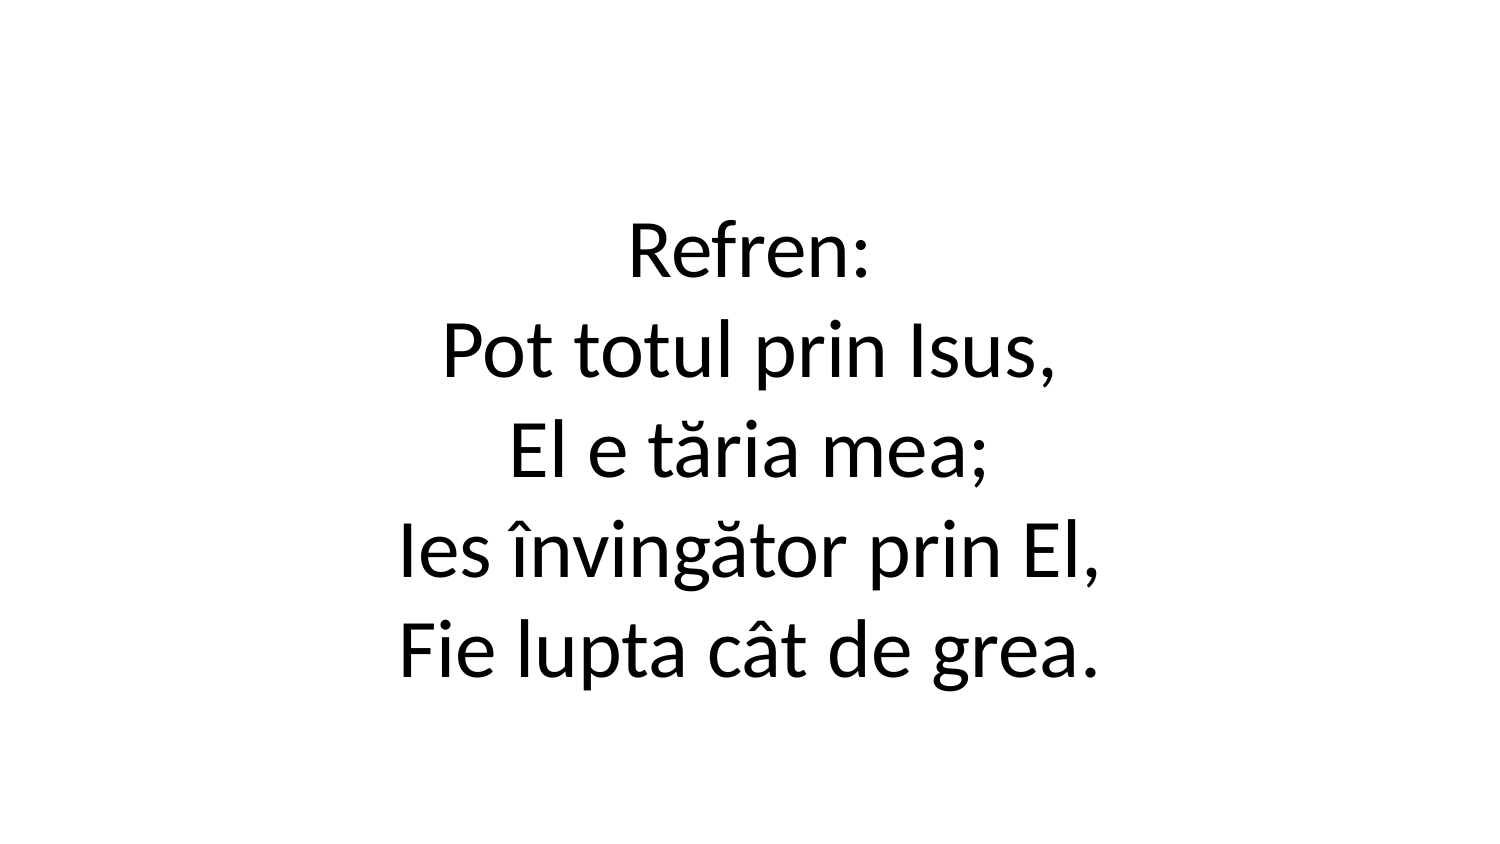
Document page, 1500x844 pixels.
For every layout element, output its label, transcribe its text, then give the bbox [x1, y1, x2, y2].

text_box Refren: Pot totul prin Isus, El e tăria mea; Ies învingător prin El, Fie lupta cât de grea. [382, 142, 1118, 702]
